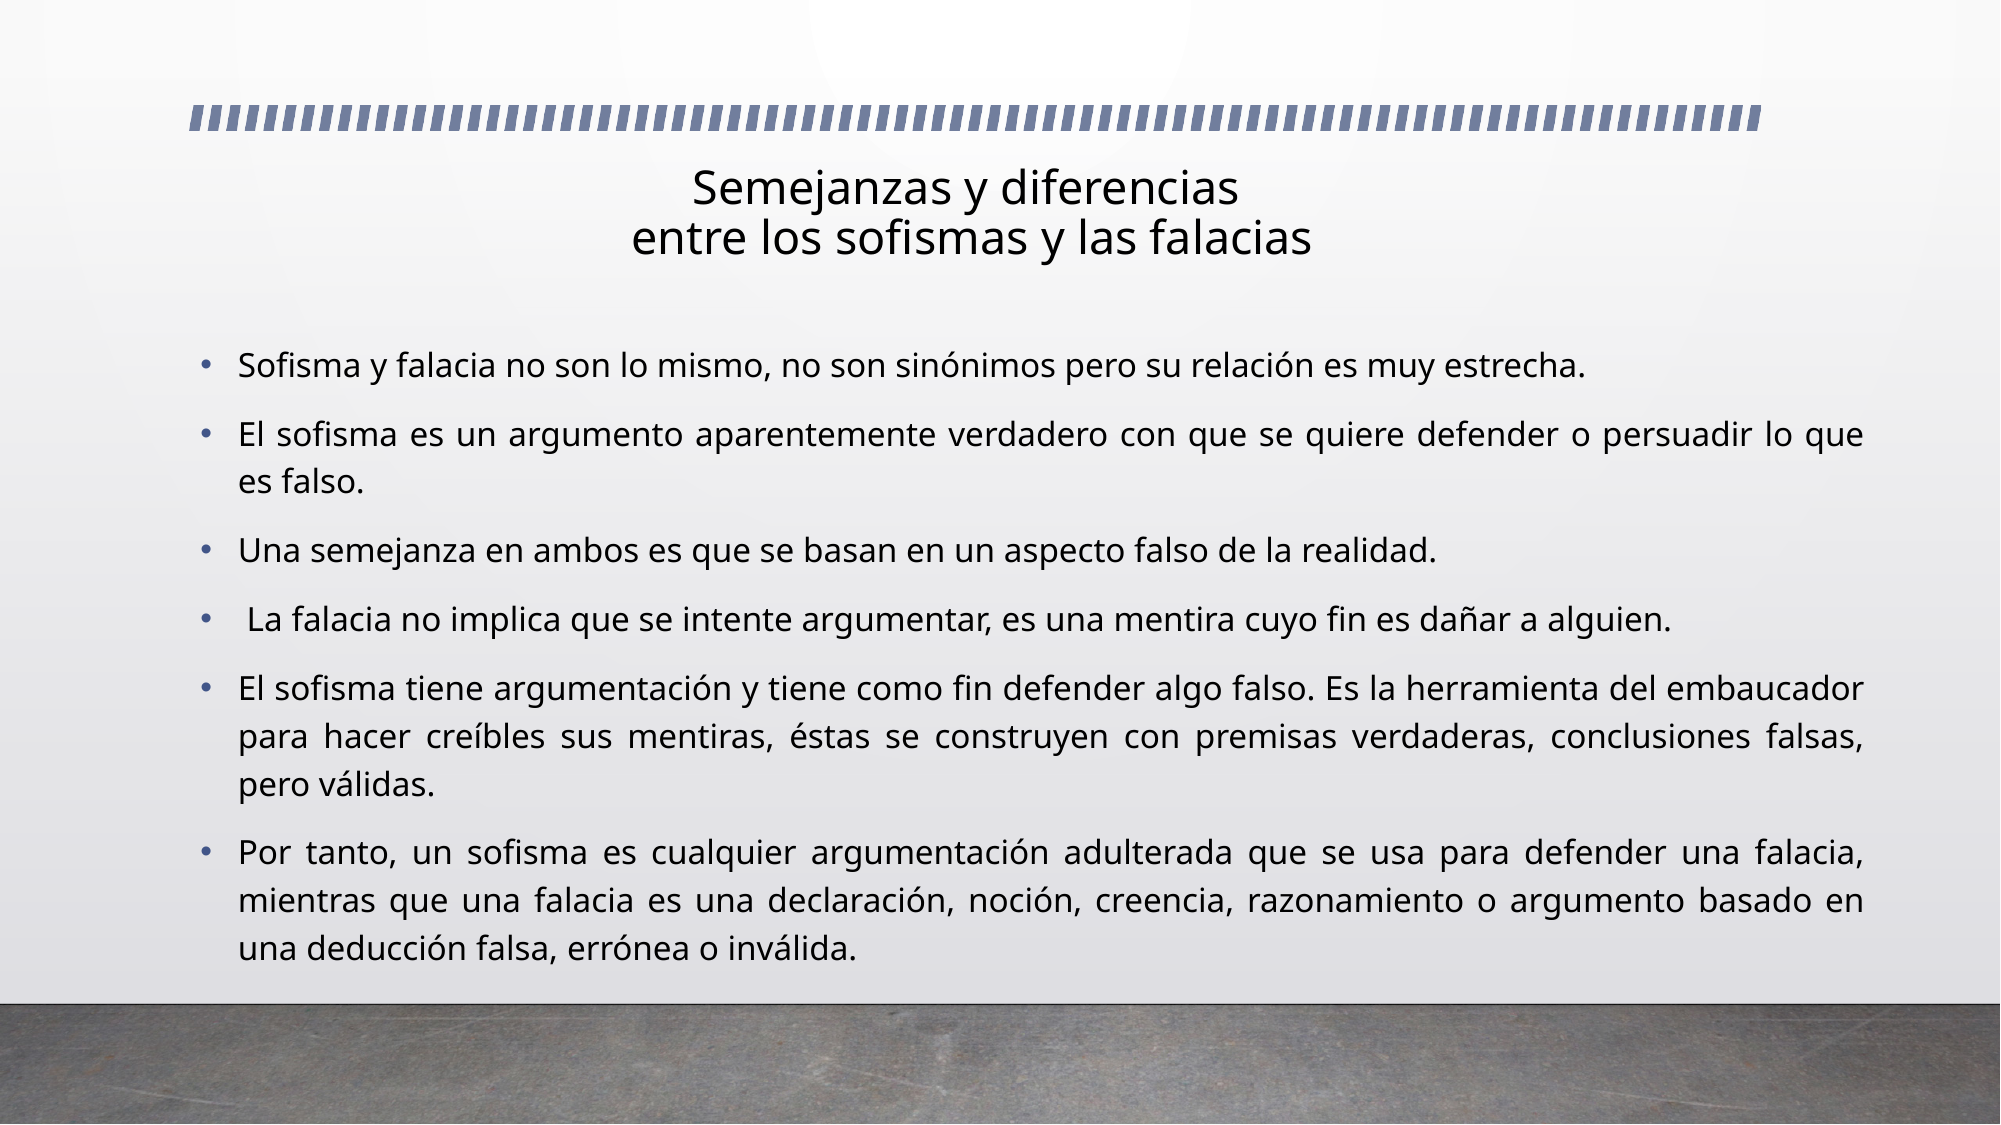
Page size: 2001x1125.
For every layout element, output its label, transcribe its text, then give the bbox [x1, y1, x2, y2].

title Semejanzas y diferencias entre los sofismas y las falacias [185, 156, 1761, 328]
picture [0, 1004, 2000, 1124]
list Sofisma y falacia no son lo mismo, no son sinónimos pero su relación es muy estrecha. El sofisma es un argumento aparentemente verdadero con que se quiere defender o persuadir lo que es falso. Una semejanza en ambos es que se basan en un aspecto falso de la realidad. La falacia no implica que se intente argumentar, es una mentira cuyo fin es dañar a alguien. El sofisma tiene argumentación y tiene como fin defender algo falso. Es la herramienta del embaucador para hacer creíbles sus mentiras, éstas se construyen con premisas verdaderas, conclusiones falsas, pero válidas. Por tanto, un sofisma es cualquier argumentación adulterada que se usa para defender una falacia, mientras que una falacia es una declaración, noción, creencia, razonamiento o argumento basado en una deducción falsa, errónea o inválida. [185, 328, 1883, 897]
